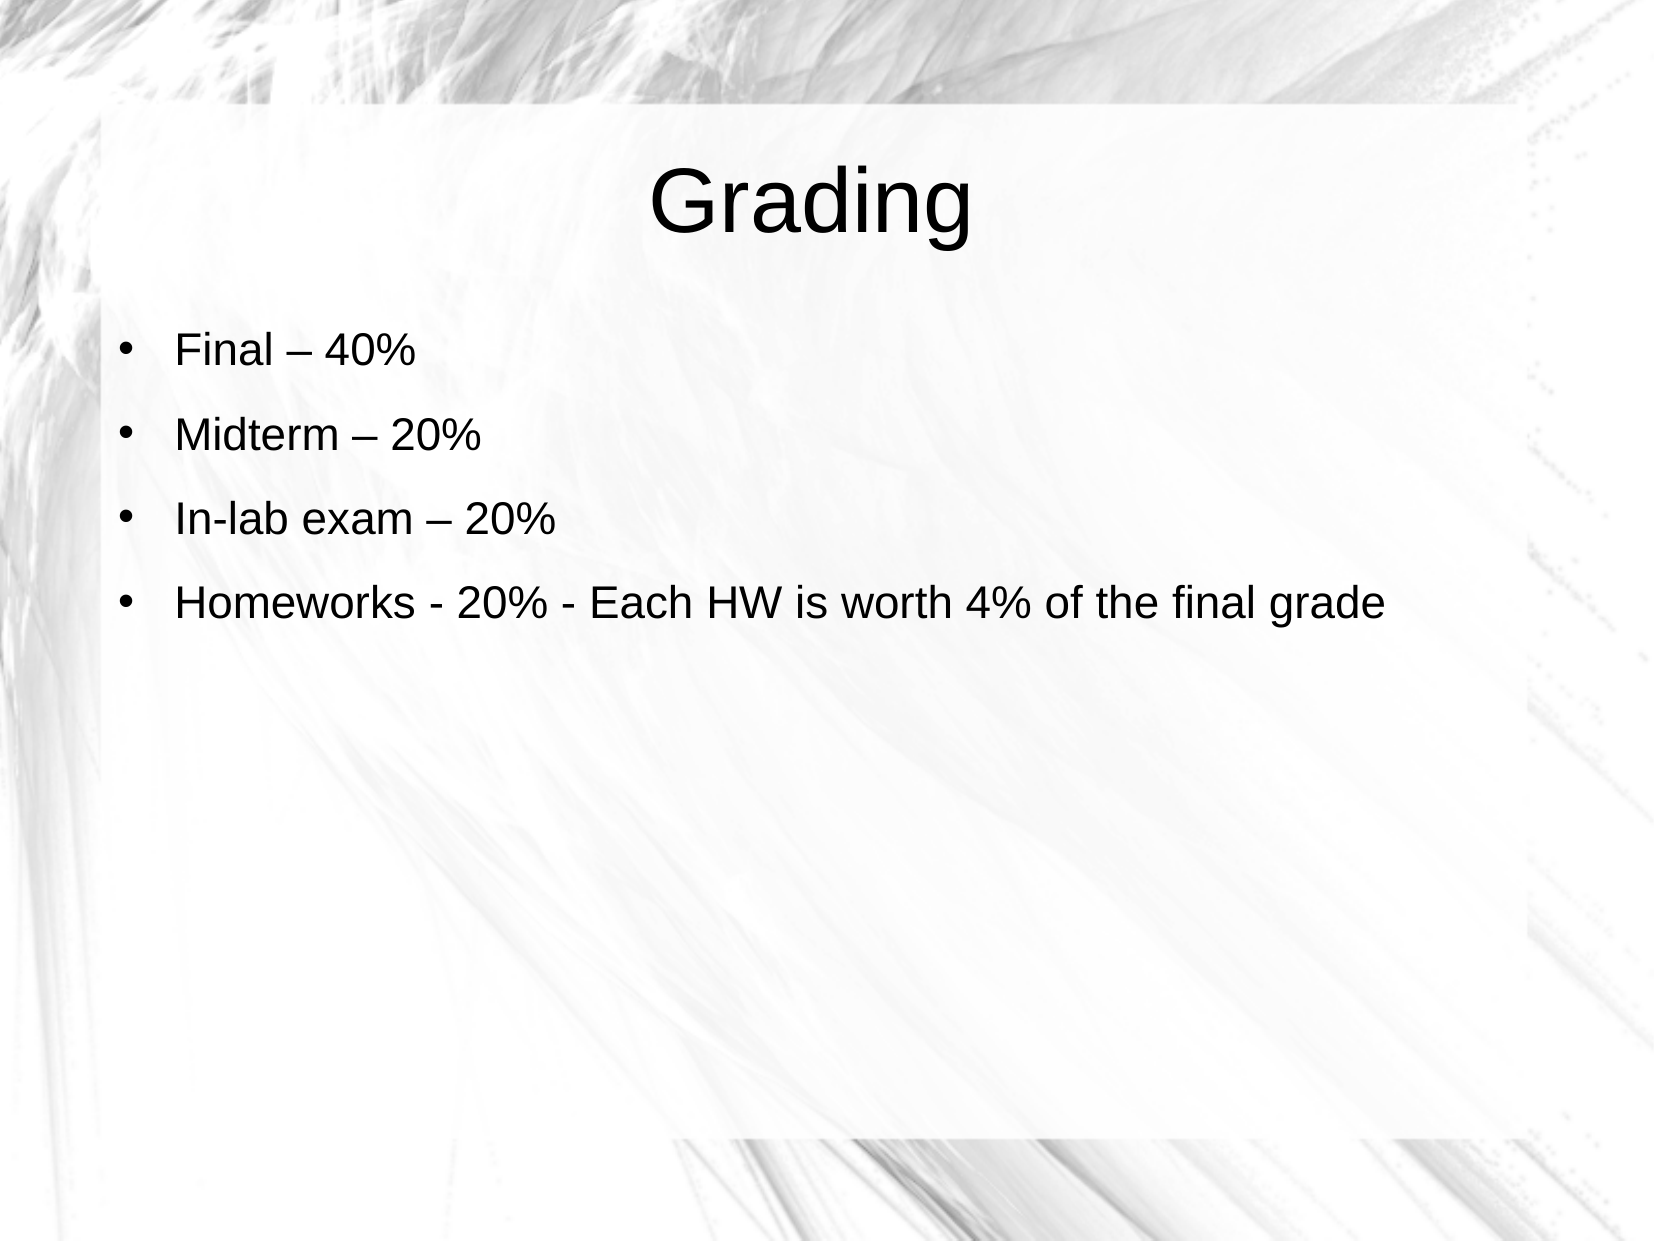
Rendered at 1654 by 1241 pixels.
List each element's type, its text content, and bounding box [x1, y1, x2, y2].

list Final – 40% Midterm – 20% In-lab exam – 20% Homeworks - 20% - Each HW is worth 4% of the final grade [118, 319, 1571, 1102]
picture [0, 0, 1654, 1241]
title Grading [118, 112, 1506, 281]
